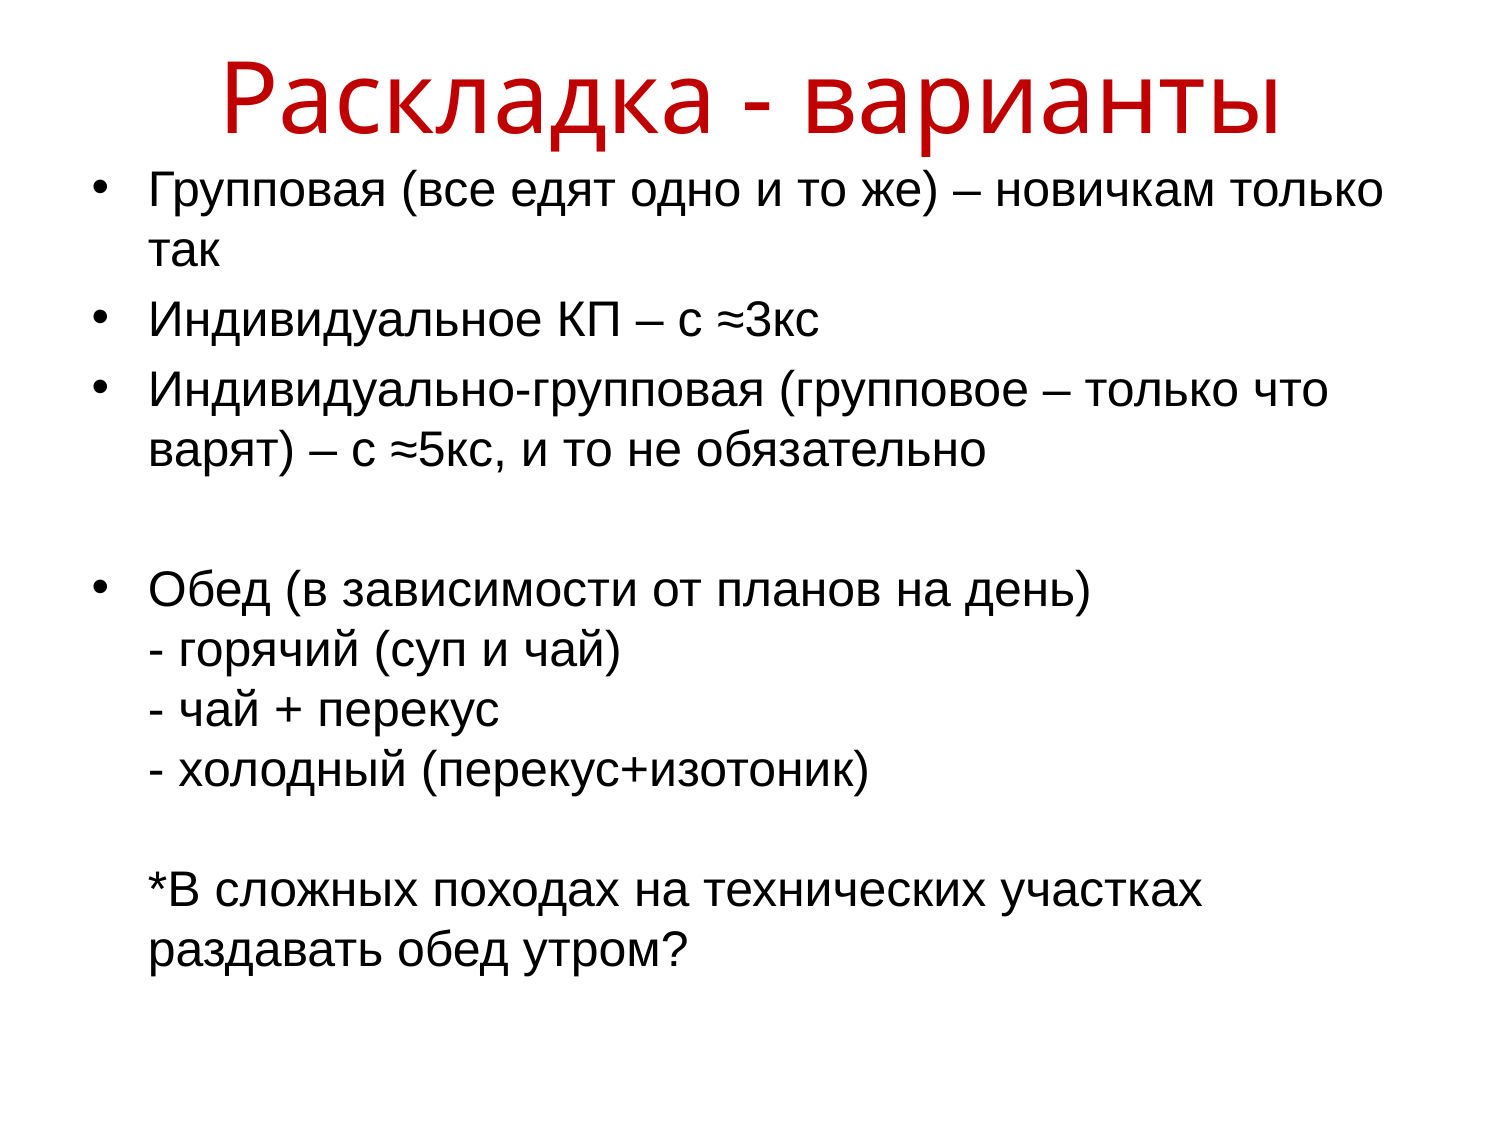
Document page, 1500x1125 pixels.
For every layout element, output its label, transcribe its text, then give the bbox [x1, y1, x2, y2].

list Групповая (все едят одно и то же) – новичкам только так Индивидуальное КП – с ≈3кс Индивидуально-групповая (групповое – только что варят) – с ≈5кс, и то не обязательно Обед (в зависимости от планов на день) - горячий (суп и чай) - чай + перекус - холодный (перекус+изотоник) *В сложных походах на технических участках раздавать обед утром? [76, 149, 1427, 1083]
title Раскладка - варианты [76, 0, 1427, 149]
